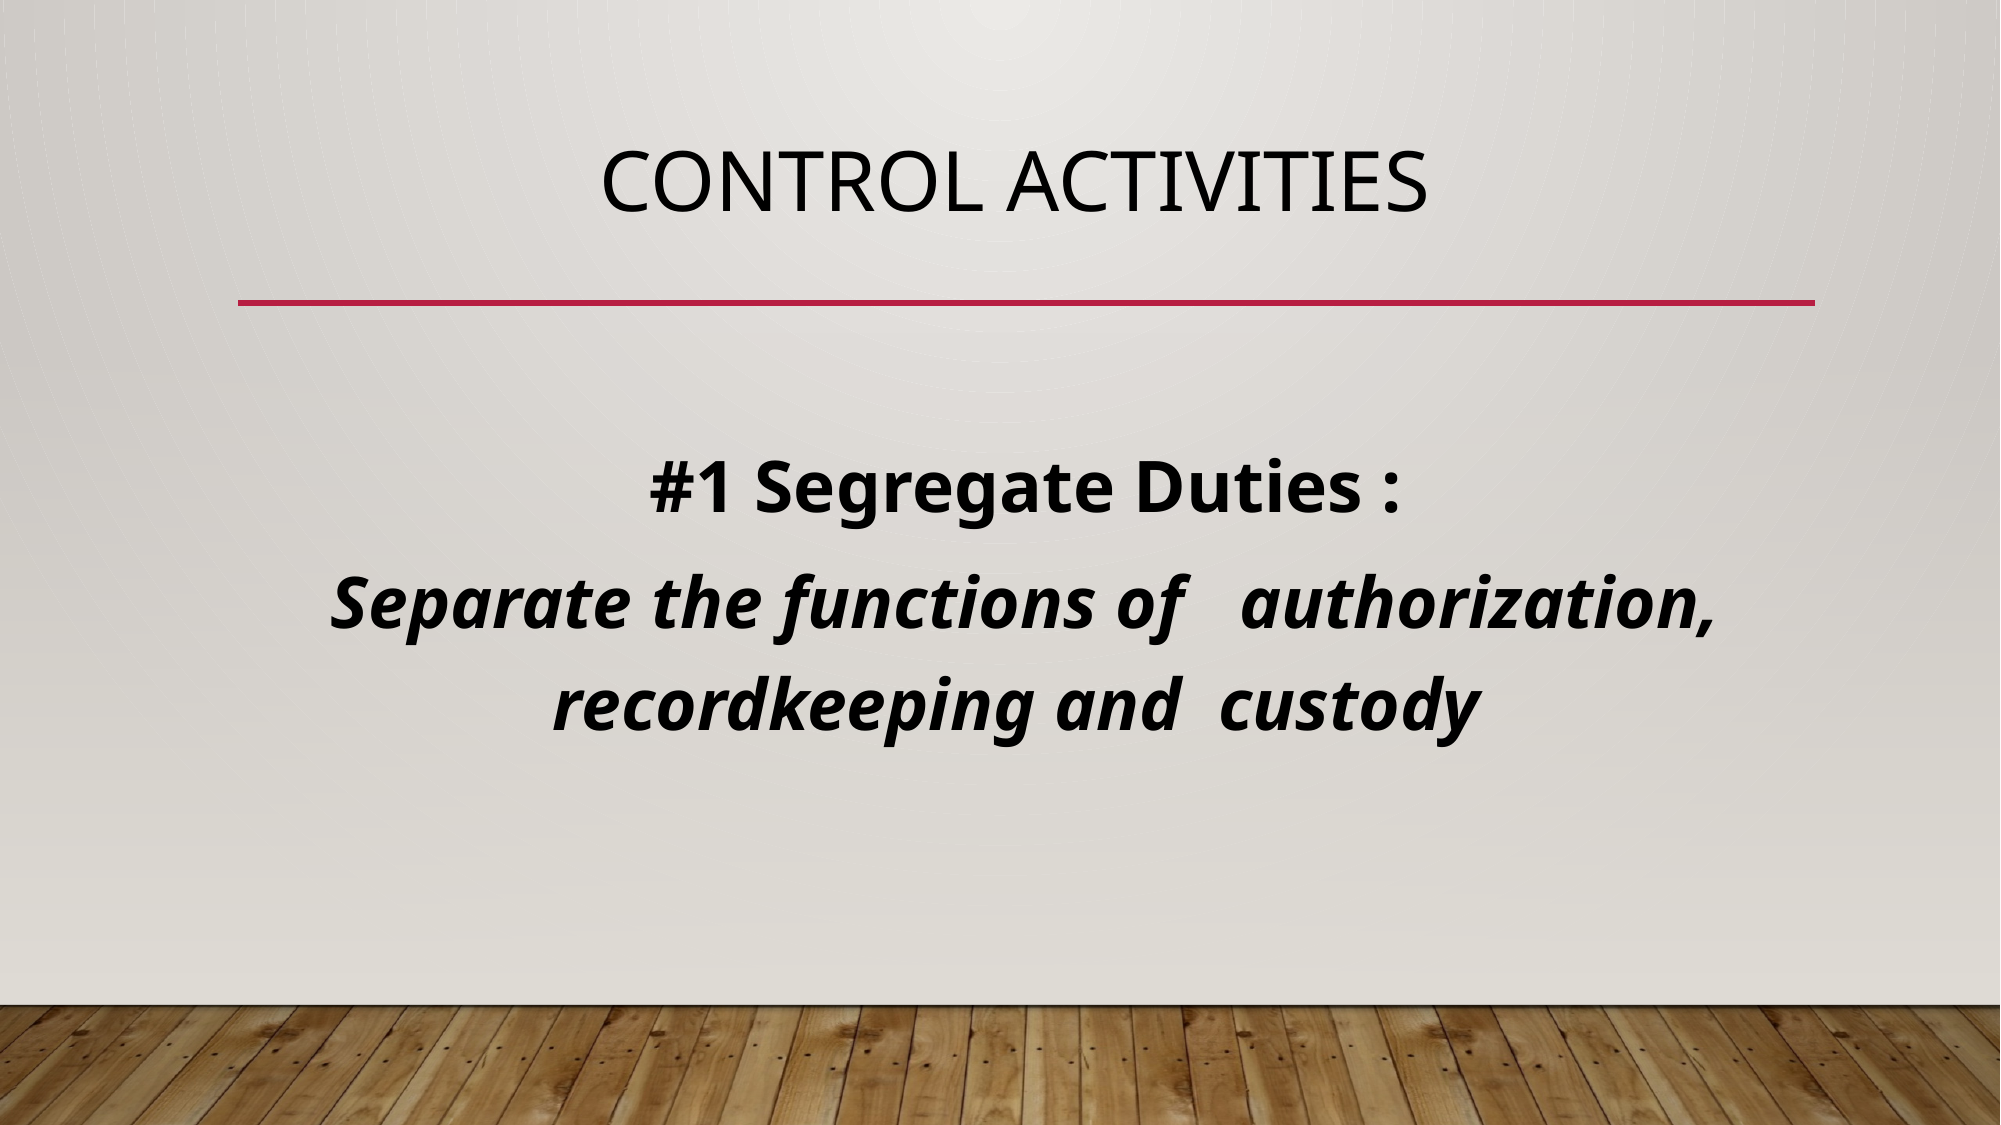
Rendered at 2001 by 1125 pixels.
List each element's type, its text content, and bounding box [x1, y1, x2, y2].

list #1 Segregate Duties : Separate the functions of authorization, recordkeeping and custody [238, 338, 1814, 897]
picture [0, 1005, 2000, 1125]
title Control Activities [238, 131, 1814, 305]
